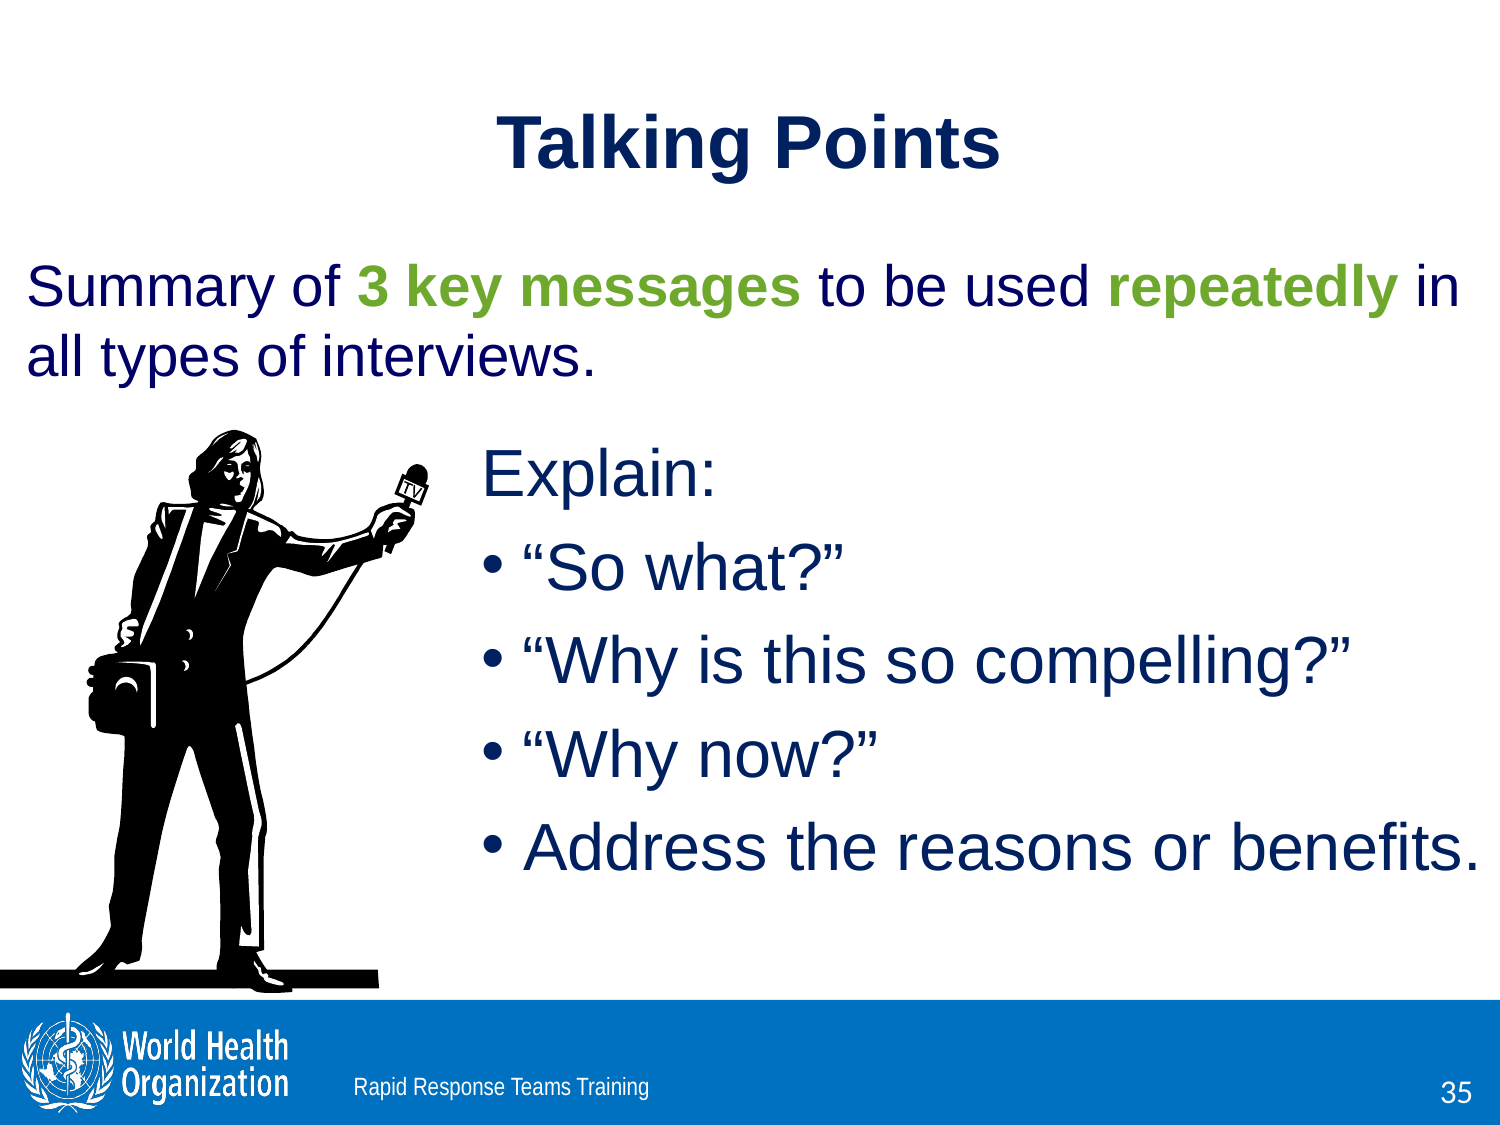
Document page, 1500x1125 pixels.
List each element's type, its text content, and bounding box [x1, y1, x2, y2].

title Talking Points [75, 45, 1425, 233]
text_box Summary of 3 key messages to be used repeatedly in all types of interviews. [13, 241, 1486, 465]
picture [21, 1012, 288, 1113]
picture [0, 428, 430, 995]
list Explain: “So what?” “Why is this so compelling?” “Why now?” Address the reasons or benefits. [466, 422, 1500, 1125]
